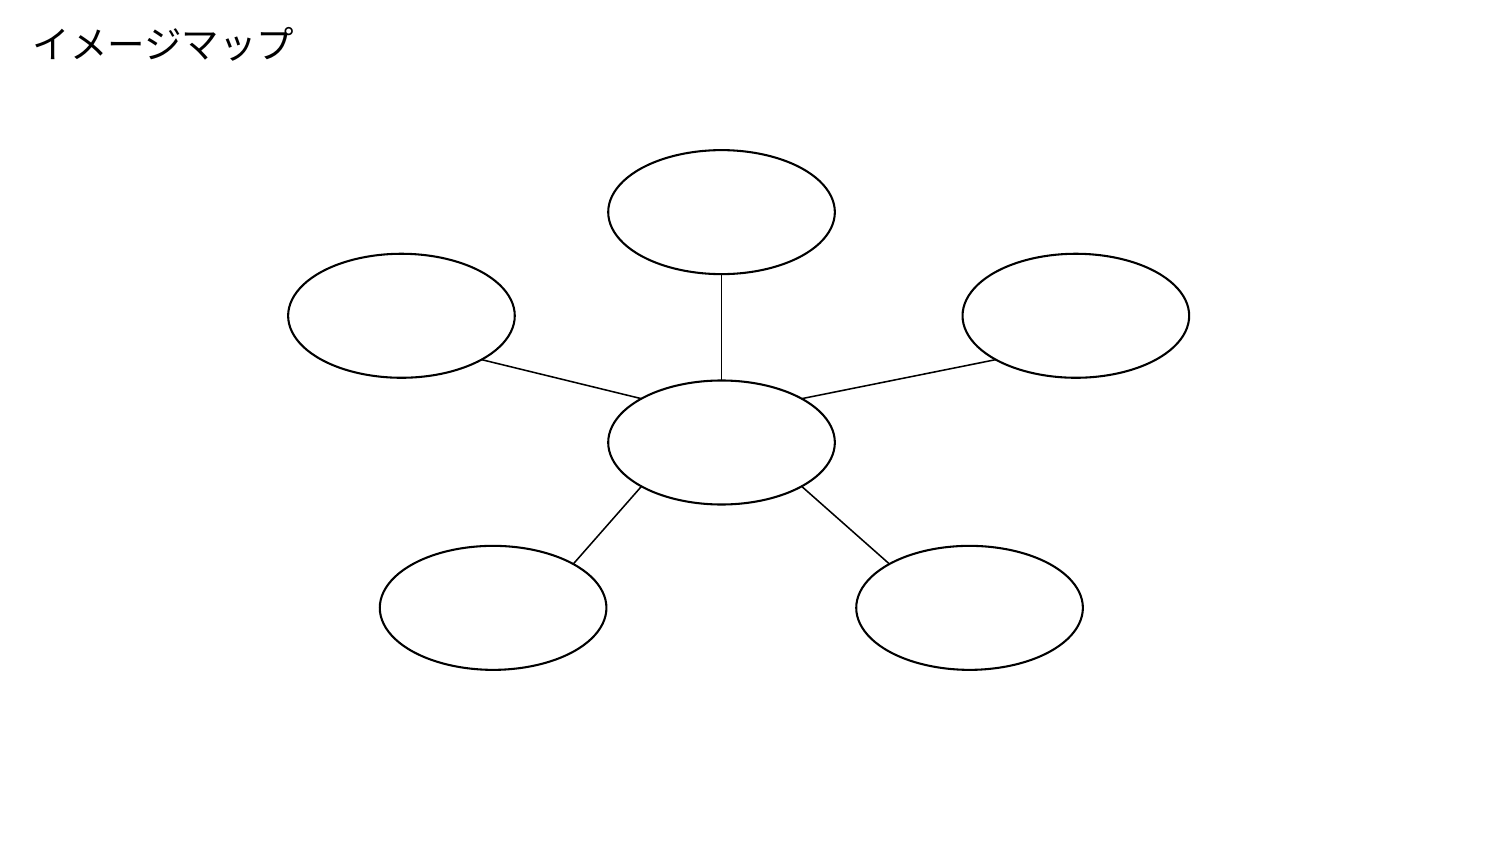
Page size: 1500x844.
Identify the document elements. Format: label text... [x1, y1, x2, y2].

text_box [608, 380, 835, 505]
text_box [801, 486, 890, 565]
text_box [379, 545, 607, 670]
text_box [481, 359, 642, 399]
text_box [608, 150, 835, 275]
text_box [801, 359, 997, 399]
text_box イメージマップ [17, 13, 426, 74]
text_box [962, 253, 1190, 378]
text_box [573, 486, 642, 565]
text_box [856, 545, 1083, 670]
text_box [288, 253, 515, 378]
